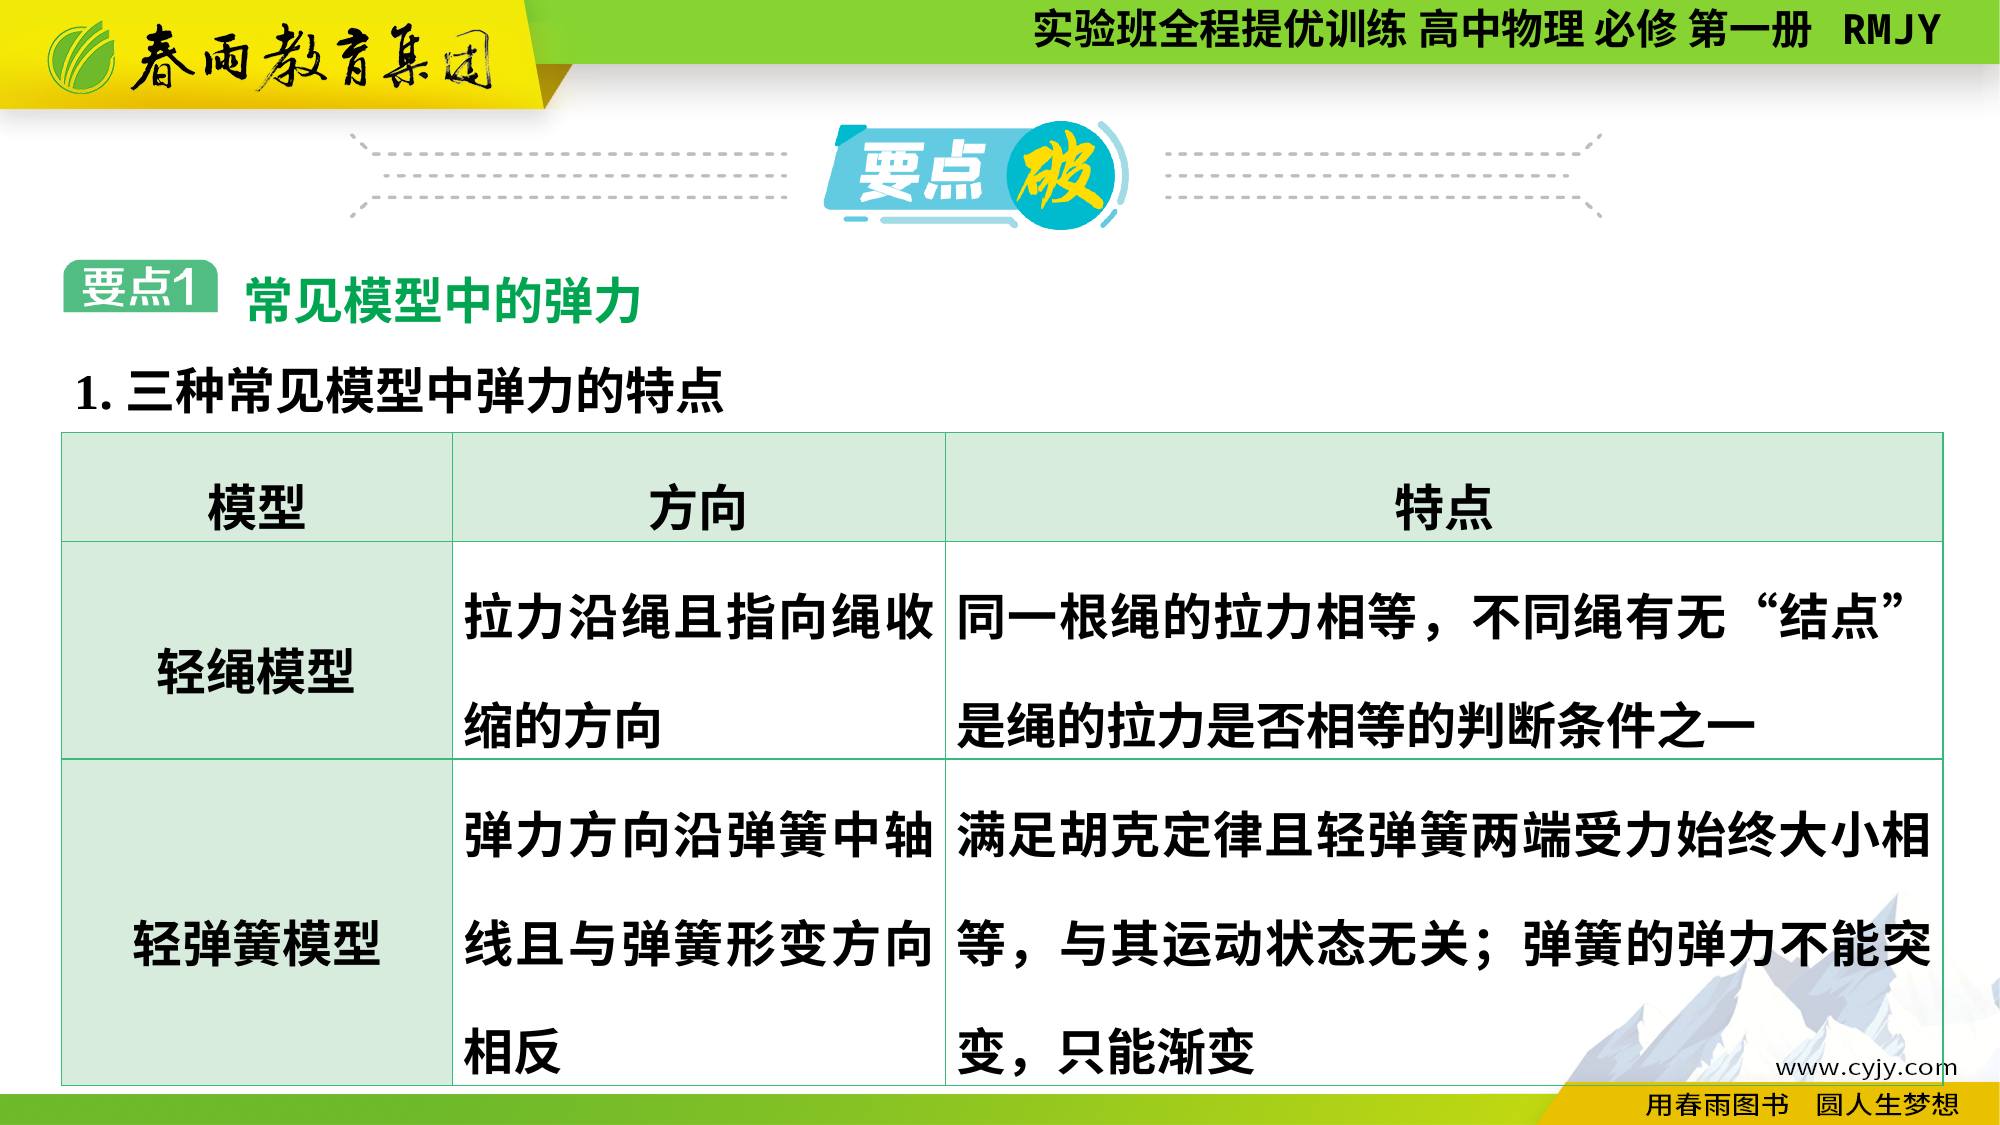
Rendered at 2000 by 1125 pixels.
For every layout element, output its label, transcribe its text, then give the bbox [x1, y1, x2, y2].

table_cell 拉力沿绳且指向绳收缩的方向 [453, 542, 945, 758]
table_header 特点 [946, 433, 1942, 541]
table_cell 弹力方向沿弹簧中轴线且与弹簧形变方向相反 [453, 760, 945, 1085]
table_cell 轻绳模型 [62, 542, 452, 758]
table_cell 满足胡克定律且轻弹簧两端受力始终大小相等，与其运动状态无关；弹簧的弹力不能突变，只能渐变 [946, 760, 1942, 1085]
picture [0, 0, 2000, 1125]
table_header 方向 [453, 433, 945, 541]
table_header 模型 [62, 433, 452, 541]
table_cell 同一根绳的拉力相等，不同绳有无“结点”是绳的拉力是否相等的判断条件之一 [946, 542, 1942, 758]
table_cell 轻弹簧模型 [62, 760, 452, 1085]
list 常见模型中的弹力 1.三种常见模型中弹力的特点 [59, 232, 1944, 418]
